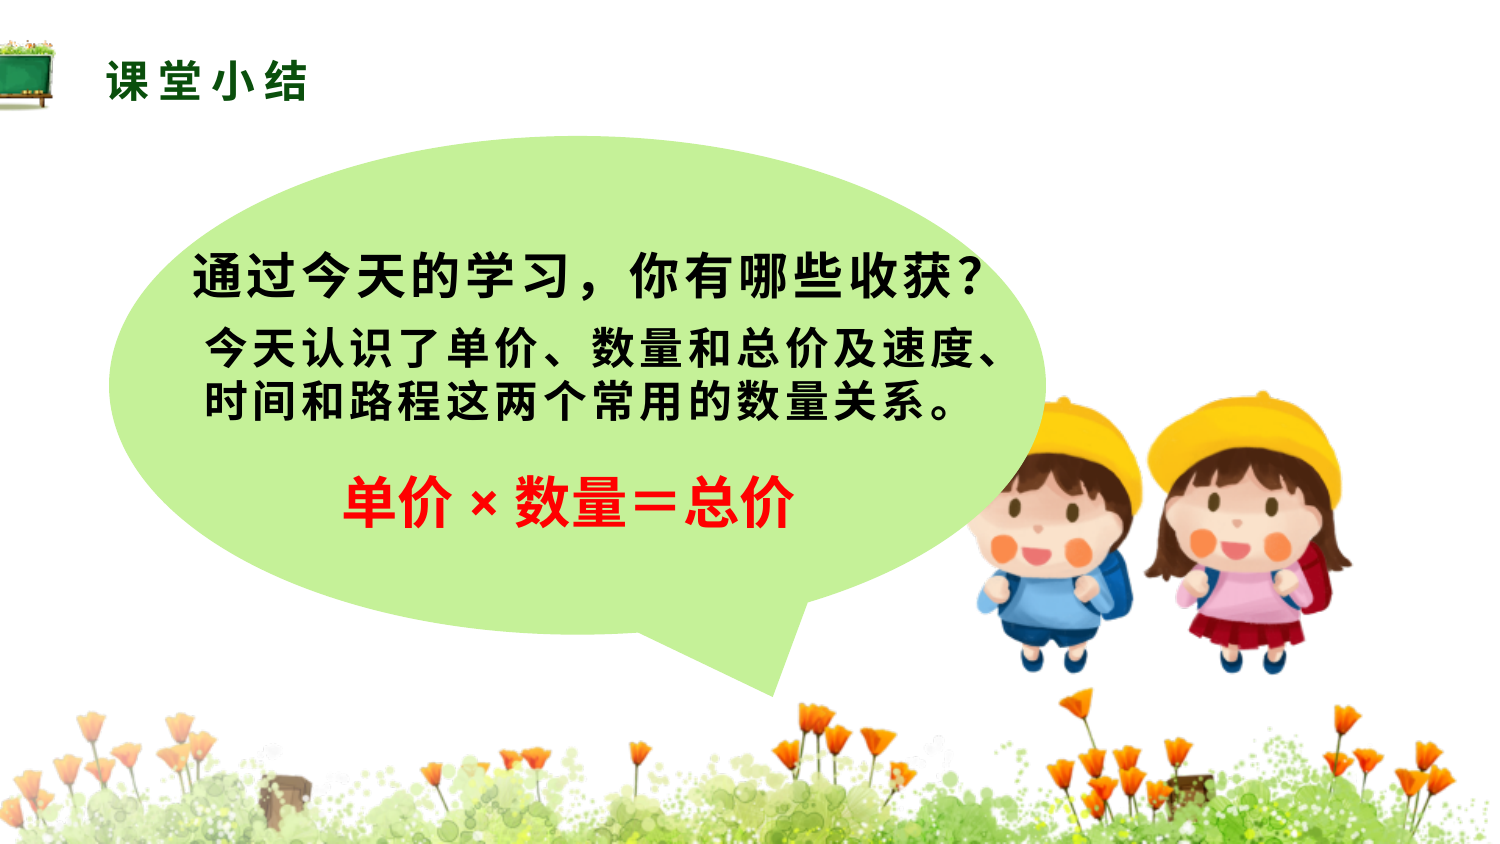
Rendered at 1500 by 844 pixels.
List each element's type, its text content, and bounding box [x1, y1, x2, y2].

picture [0, 313, 1500, 844]
text_box 课堂小结 [93, 47, 434, 112]
picture [0, 28, 56, 122]
text_box 通过今天的学习，你有哪些收获？ [181, 239, 991, 311]
text_box 今天认识了单价、数量和总价及速度、时间和路程这两个常用的数量关系。 [193, 315, 935, 432]
text_box 单价×数量＝总价 [330, 461, 808, 540]
text_box [196, 134, 959, 239]
text_box [107, 251, 1028, 699]
